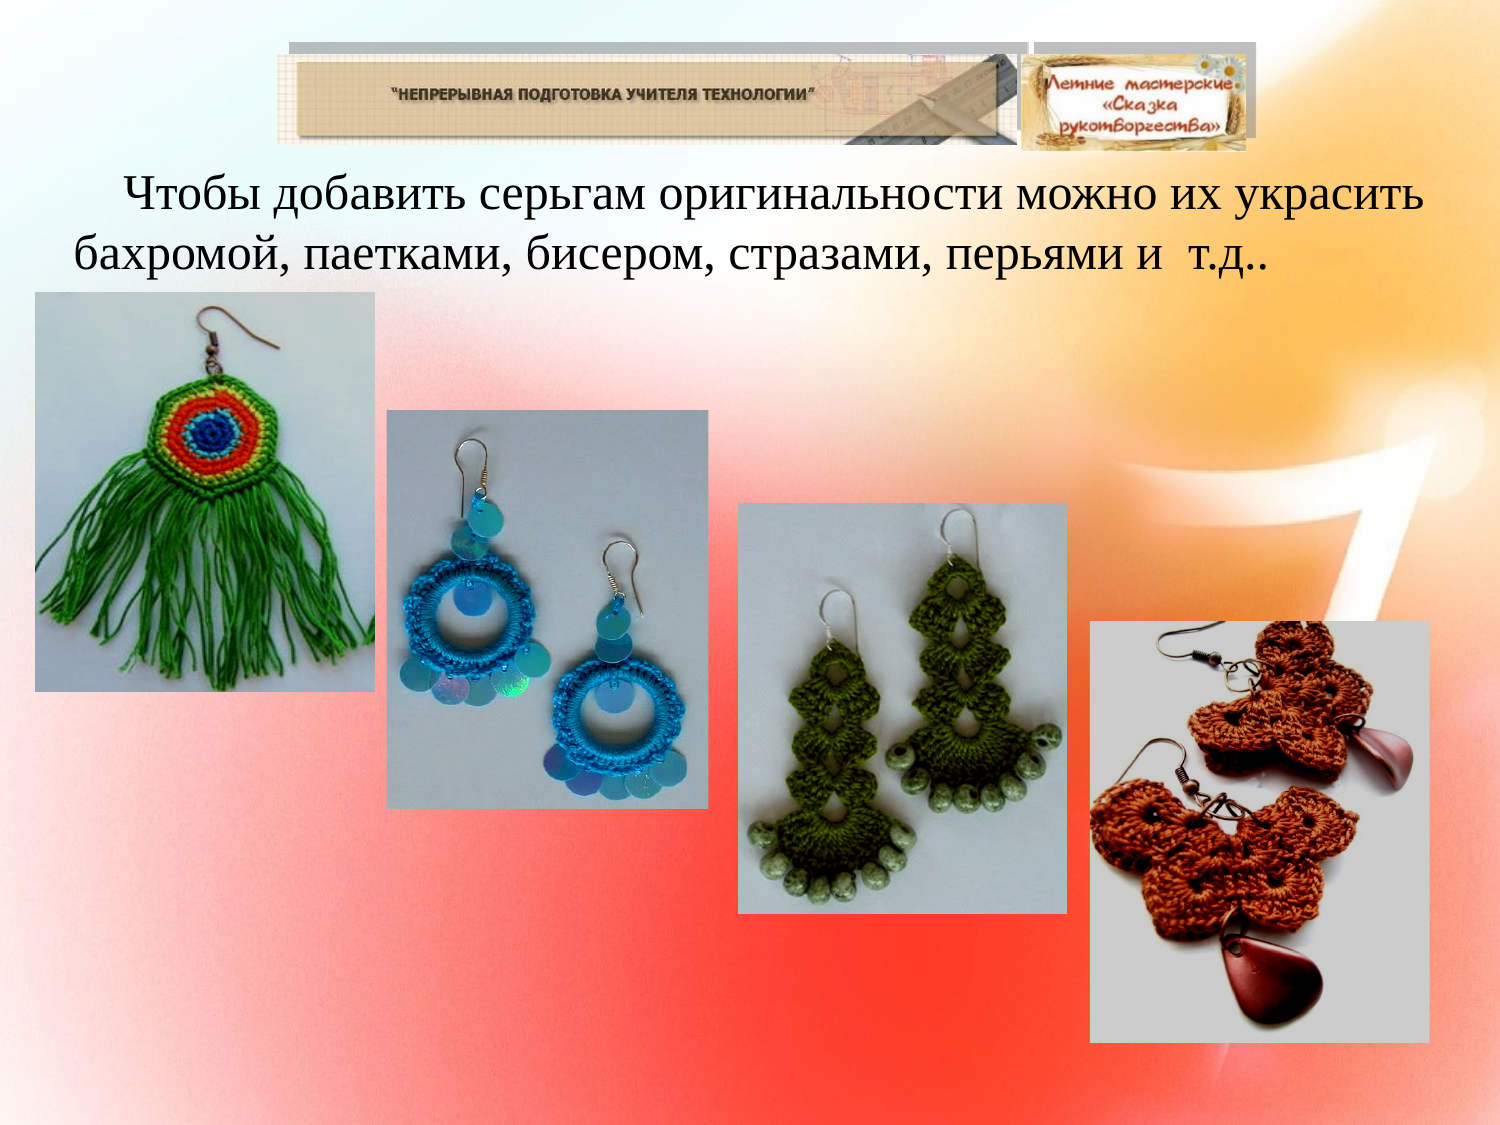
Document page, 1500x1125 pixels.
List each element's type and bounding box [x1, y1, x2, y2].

text_box [31, 300, 710, 817]
text_box [277, 54, 1246, 153]
picture [0, 0, 1500, 1125]
